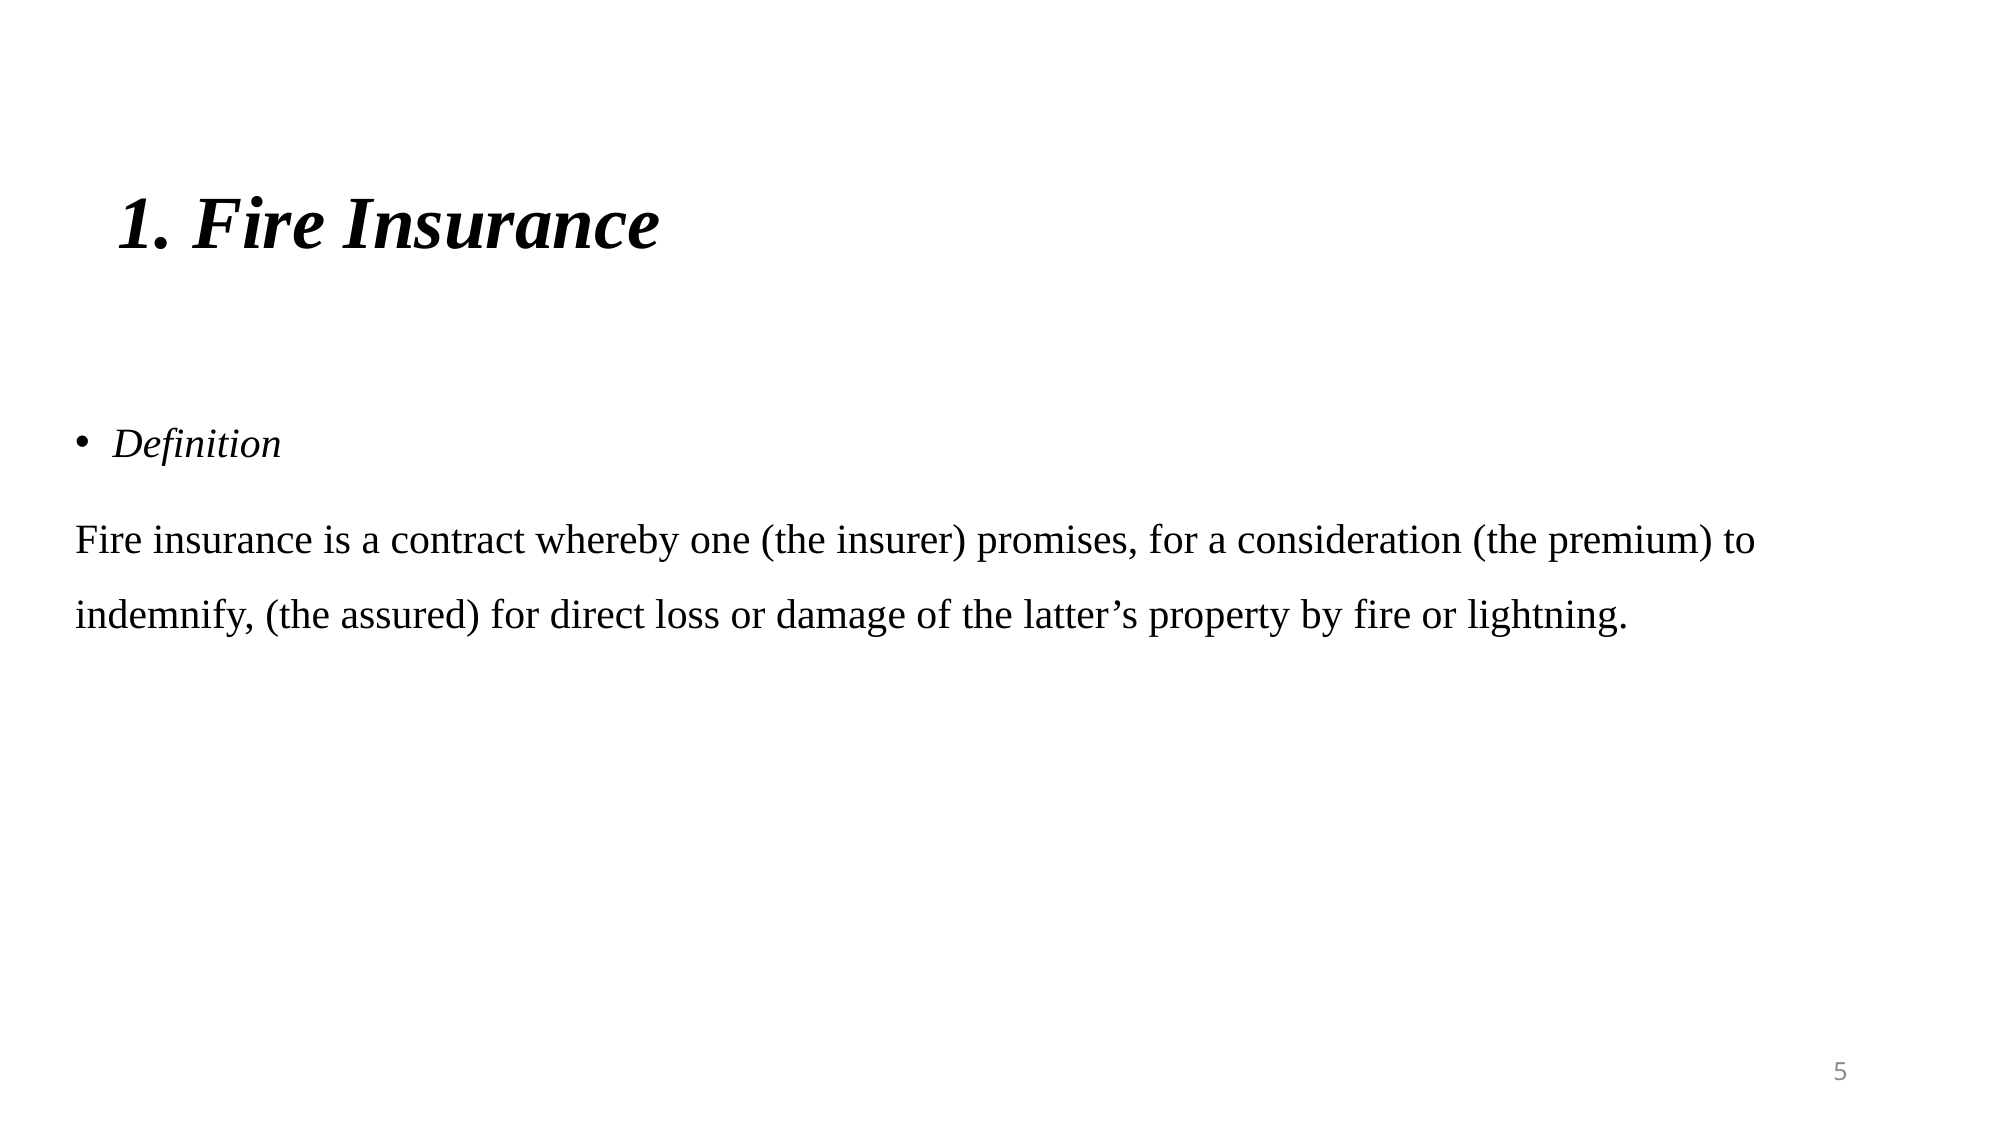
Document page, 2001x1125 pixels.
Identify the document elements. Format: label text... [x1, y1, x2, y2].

list Definition Fire insurance is a contract whereby one (the insurer) promises, for a consideration (the premium) to indemnify, (the assured) for direct loss or damage of the latter’s property by fire or lightning. [60, 383, 1902, 844]
title 1. Fire Insurance [101, 184, 1902, 265]
slide_number 5 [1412, 1042, 1863, 1103]
